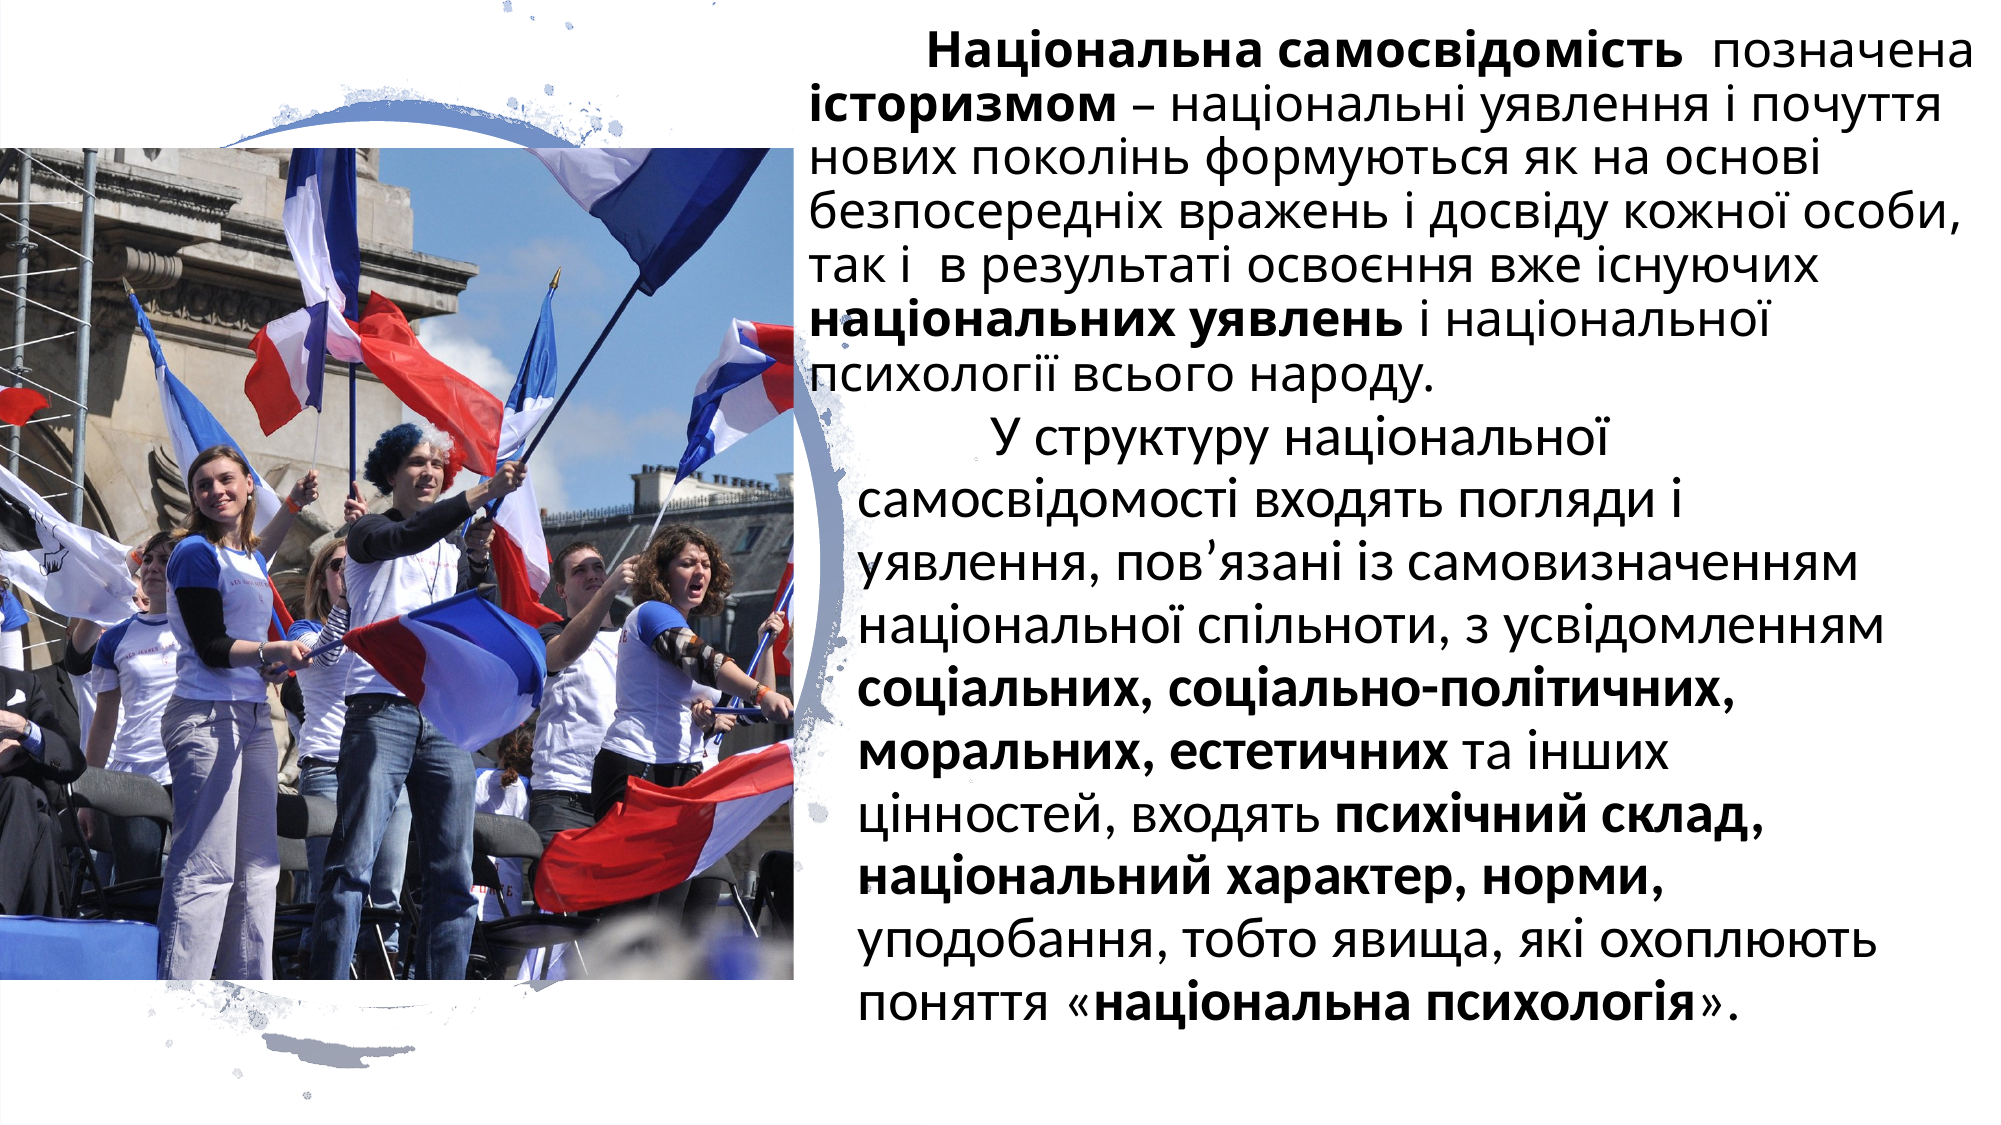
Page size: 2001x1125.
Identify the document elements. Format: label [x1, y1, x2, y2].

picture [0, 0, 2000, 1125]
list [0, 148, 794, 980]
